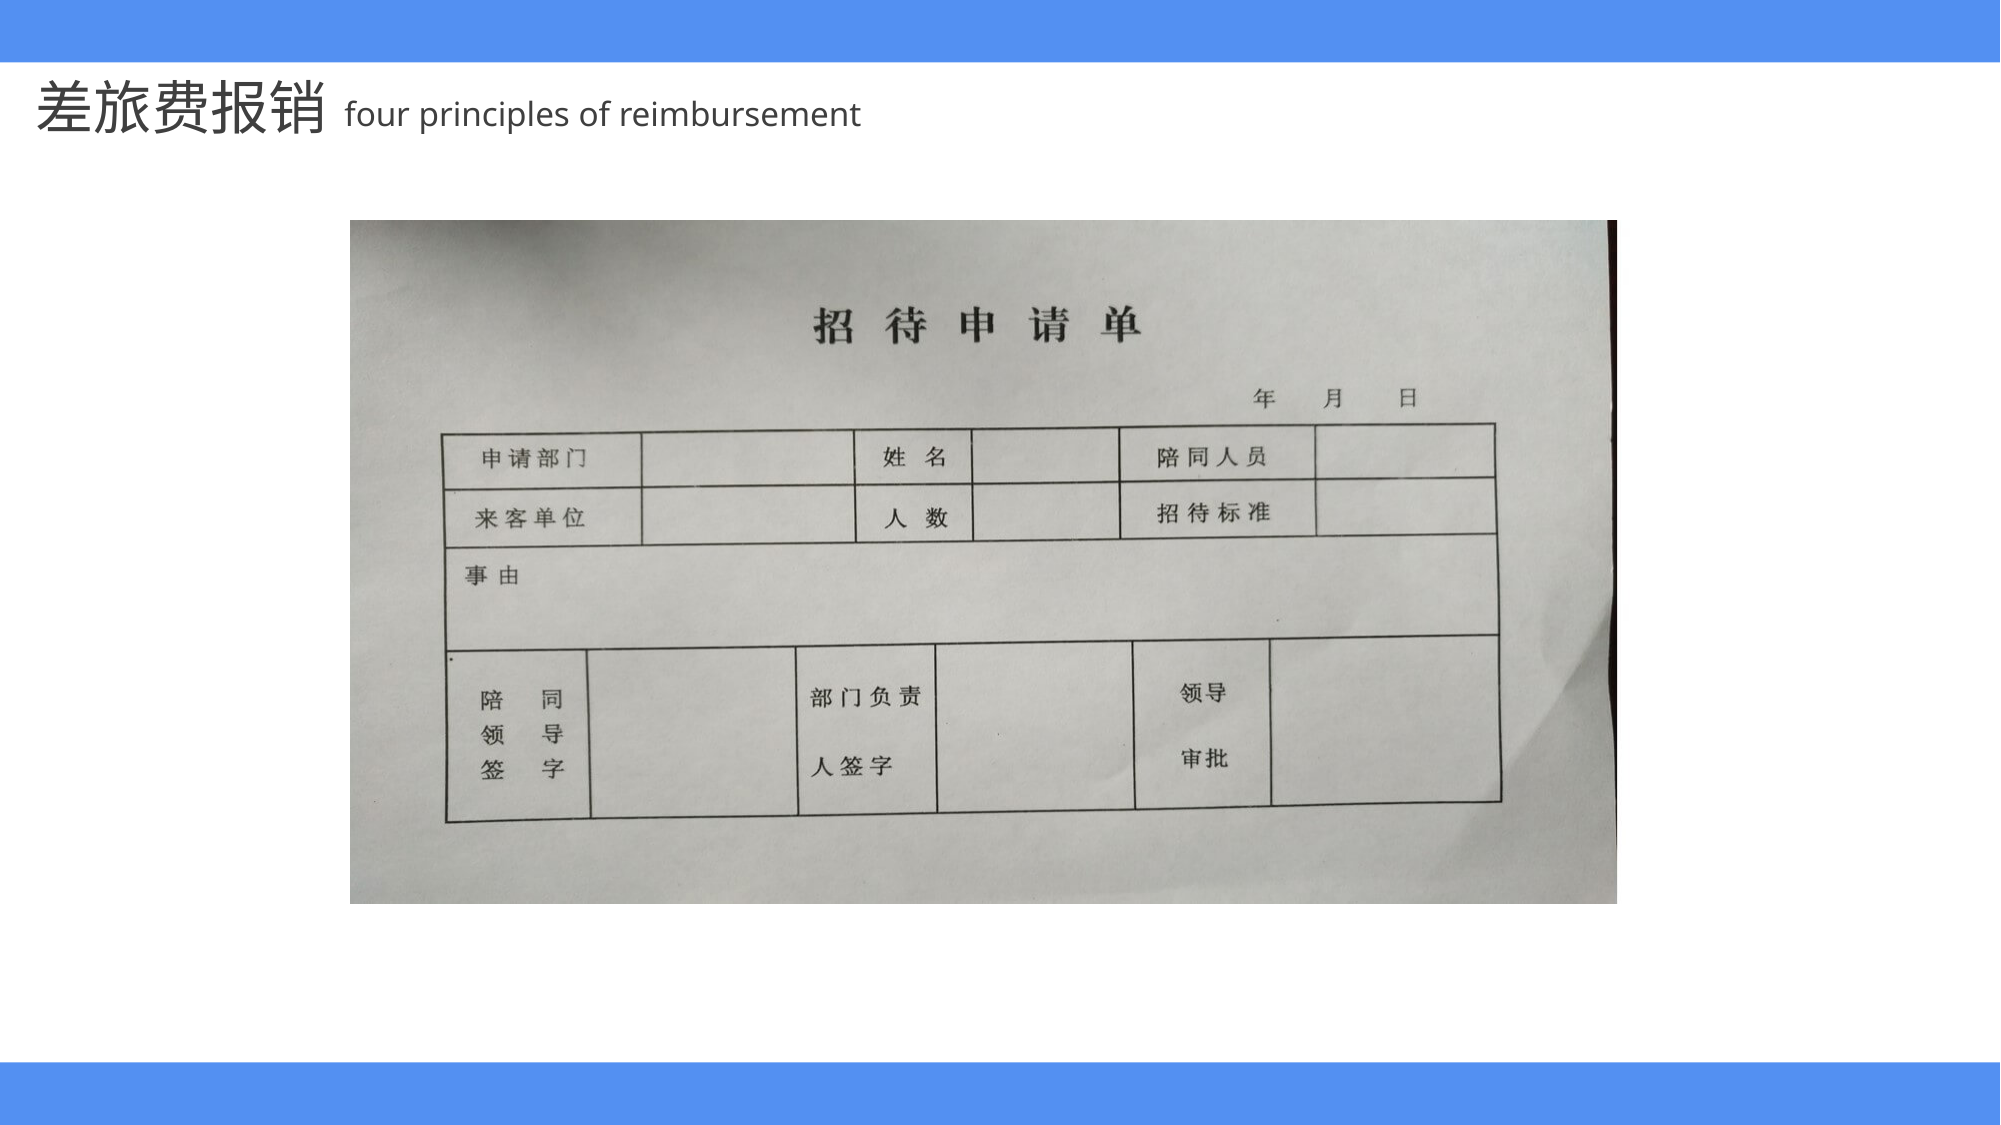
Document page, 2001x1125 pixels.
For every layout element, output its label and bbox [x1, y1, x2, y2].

picture [349, 220, 1650, 904]
